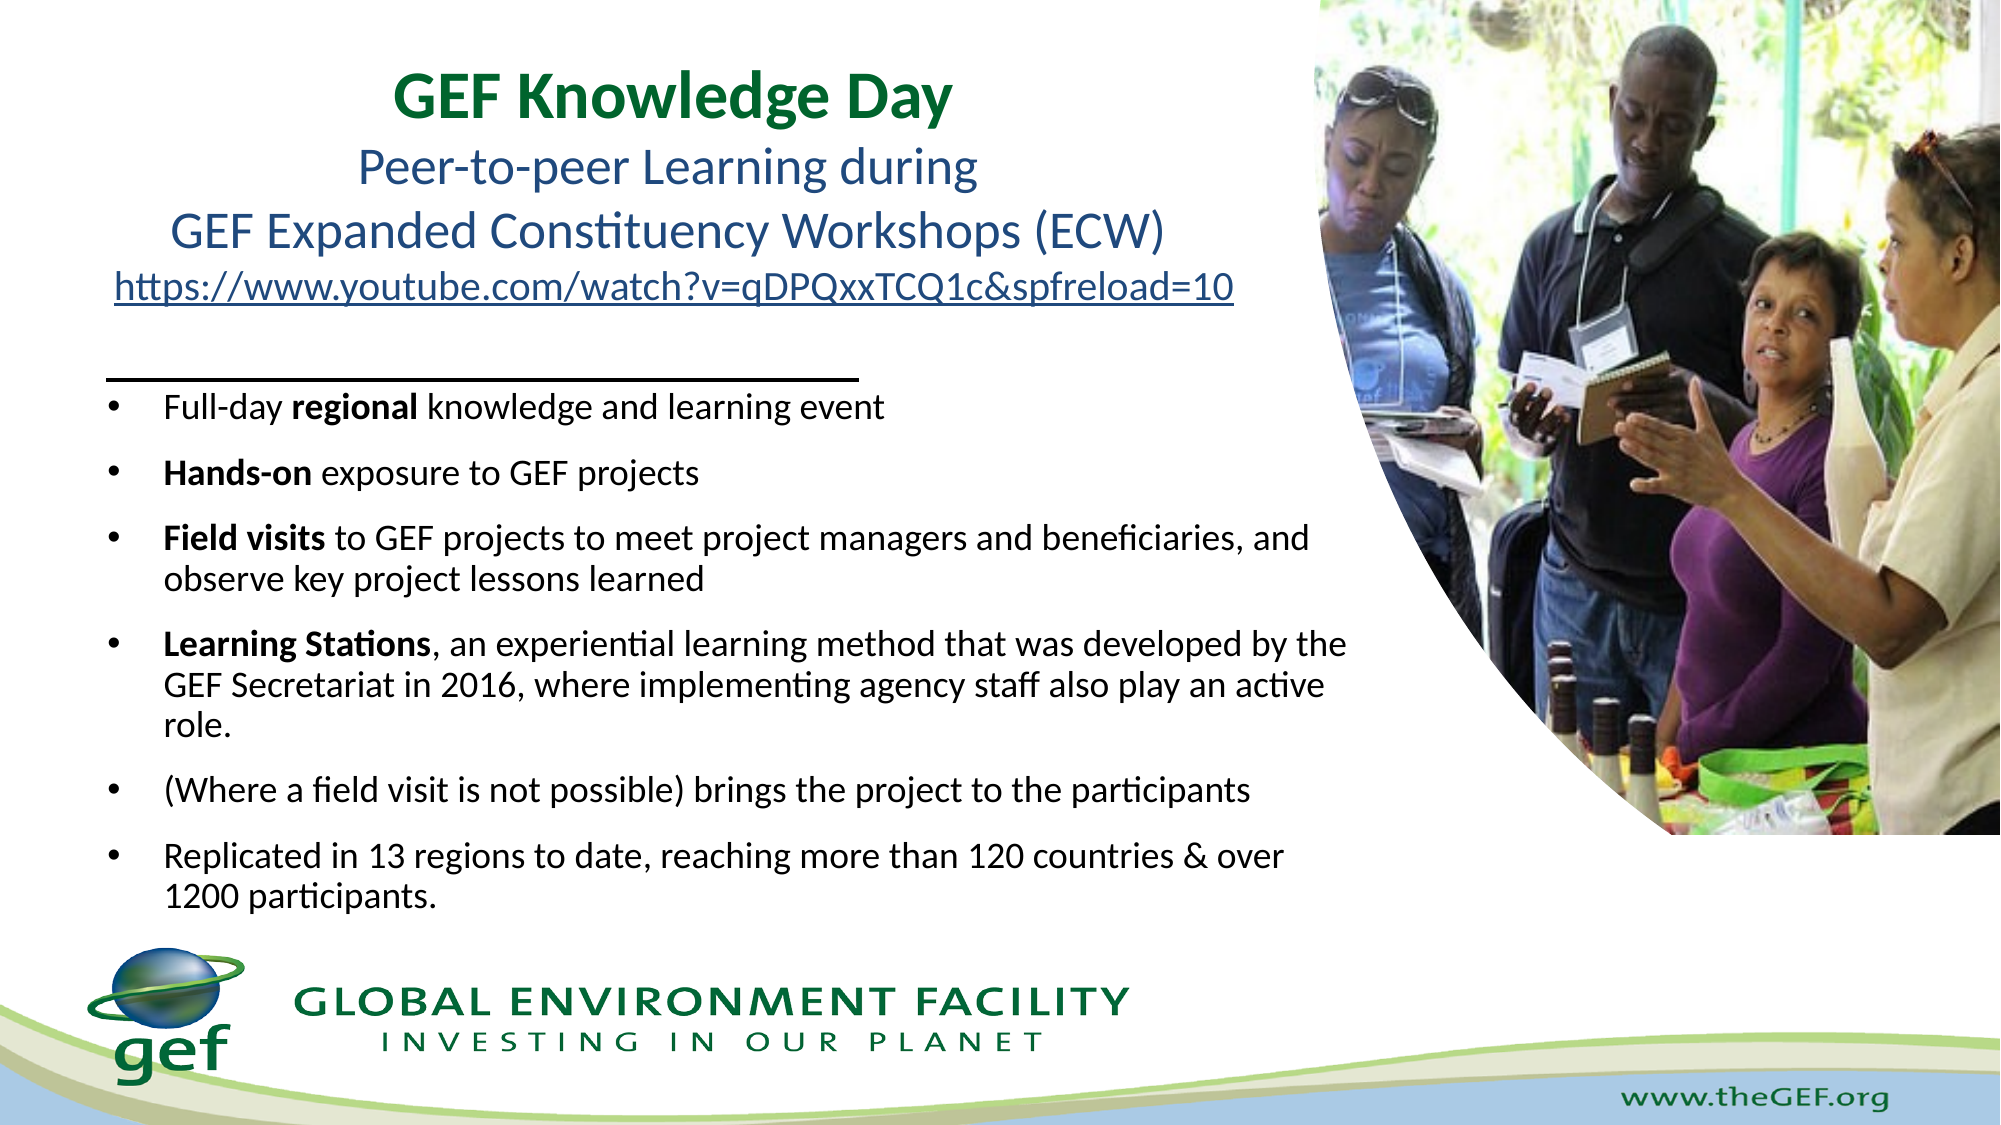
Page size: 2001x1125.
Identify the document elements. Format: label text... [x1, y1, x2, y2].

title GEF Knowledge Day Peer-to-peer Learning during GEF Expanded Constituency Workshops (ECW) https://www.youtube.com/watch?v=qDPQxxTCQ1c&spfreload=10 [34, 42, 1308, 381]
list Full-day regional knowledge and learning event Hands-on exposure to GEF projects Field visits to GEF projects to meet project managers and beneficiaries, and observe key project lessons learned Learning Stations, an experiential learning method that was developed by the GEF Secretariat in 2016, where implementing agency staff also play an active role. (Where a field visit is not possible) brings the project to the participants Replicated in 13 regions to date, reaching more than 120 countries & over 1200 participants. [92, 379, 1386, 949]
picture [1313, 0, 2000, 836]
picture [0, 920, 2000, 1125]
